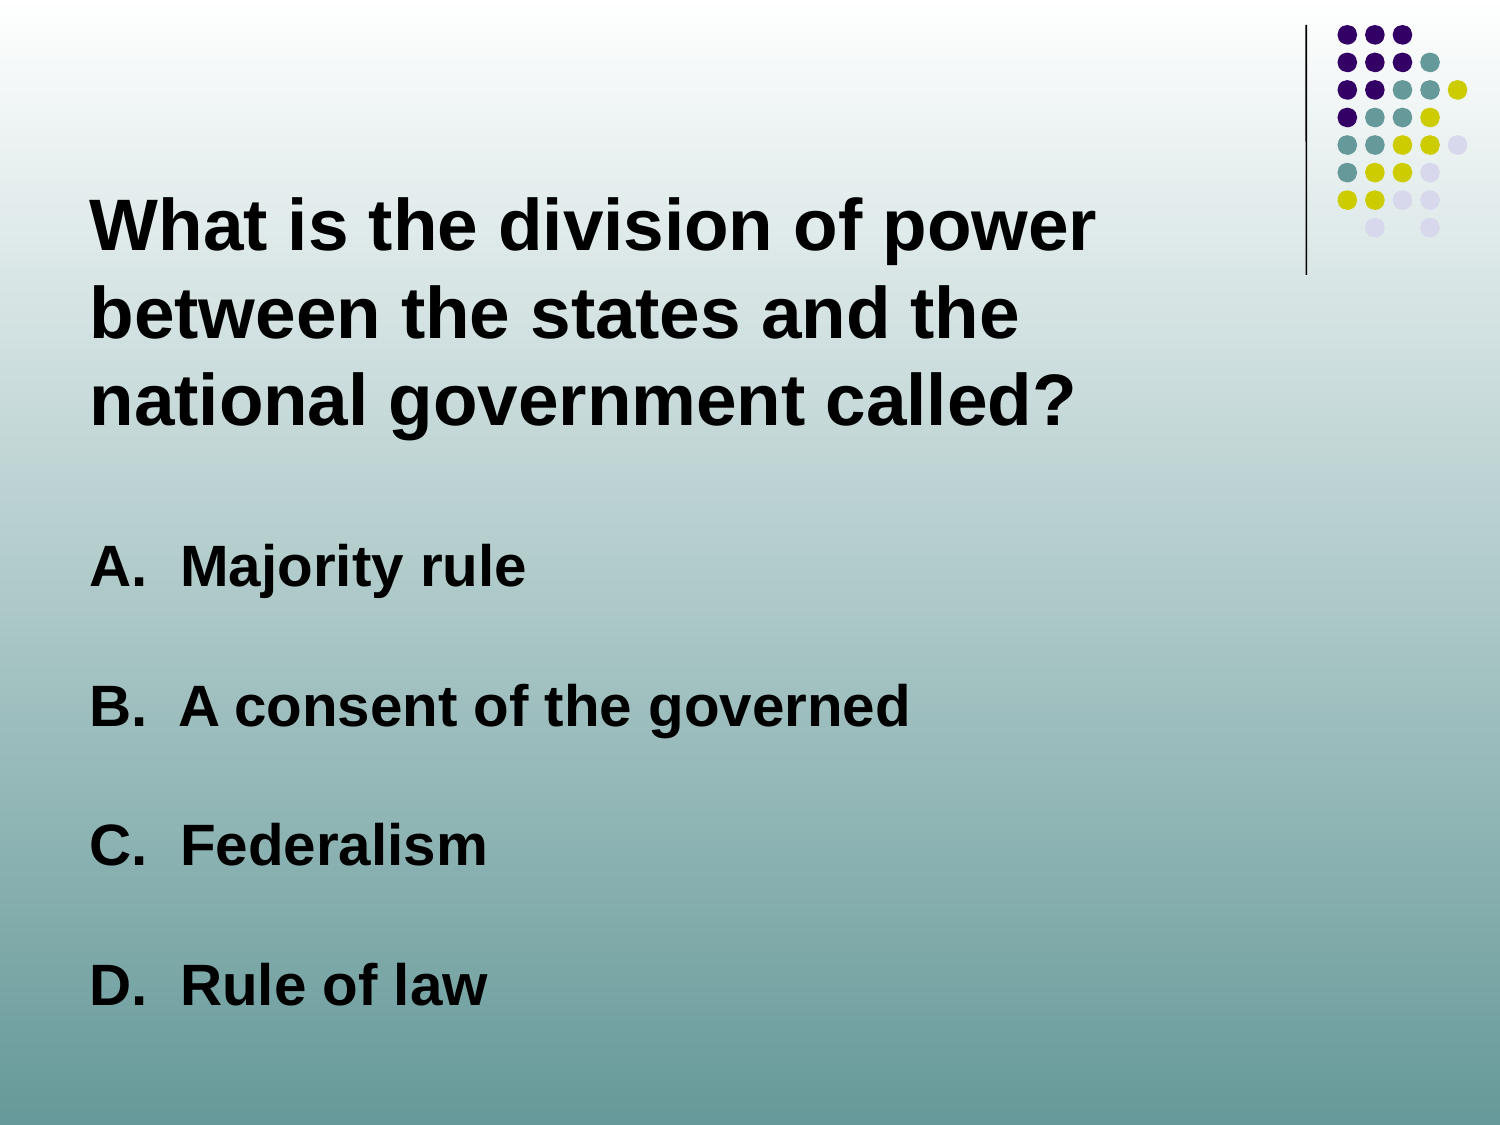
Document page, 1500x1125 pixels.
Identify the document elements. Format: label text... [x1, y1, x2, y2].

text_box What is the division of power between the states and the national government called? A. Majority rule B. A consent of the governed C. Federalism D. Rule of law [75, 899, 1313, 1113]
